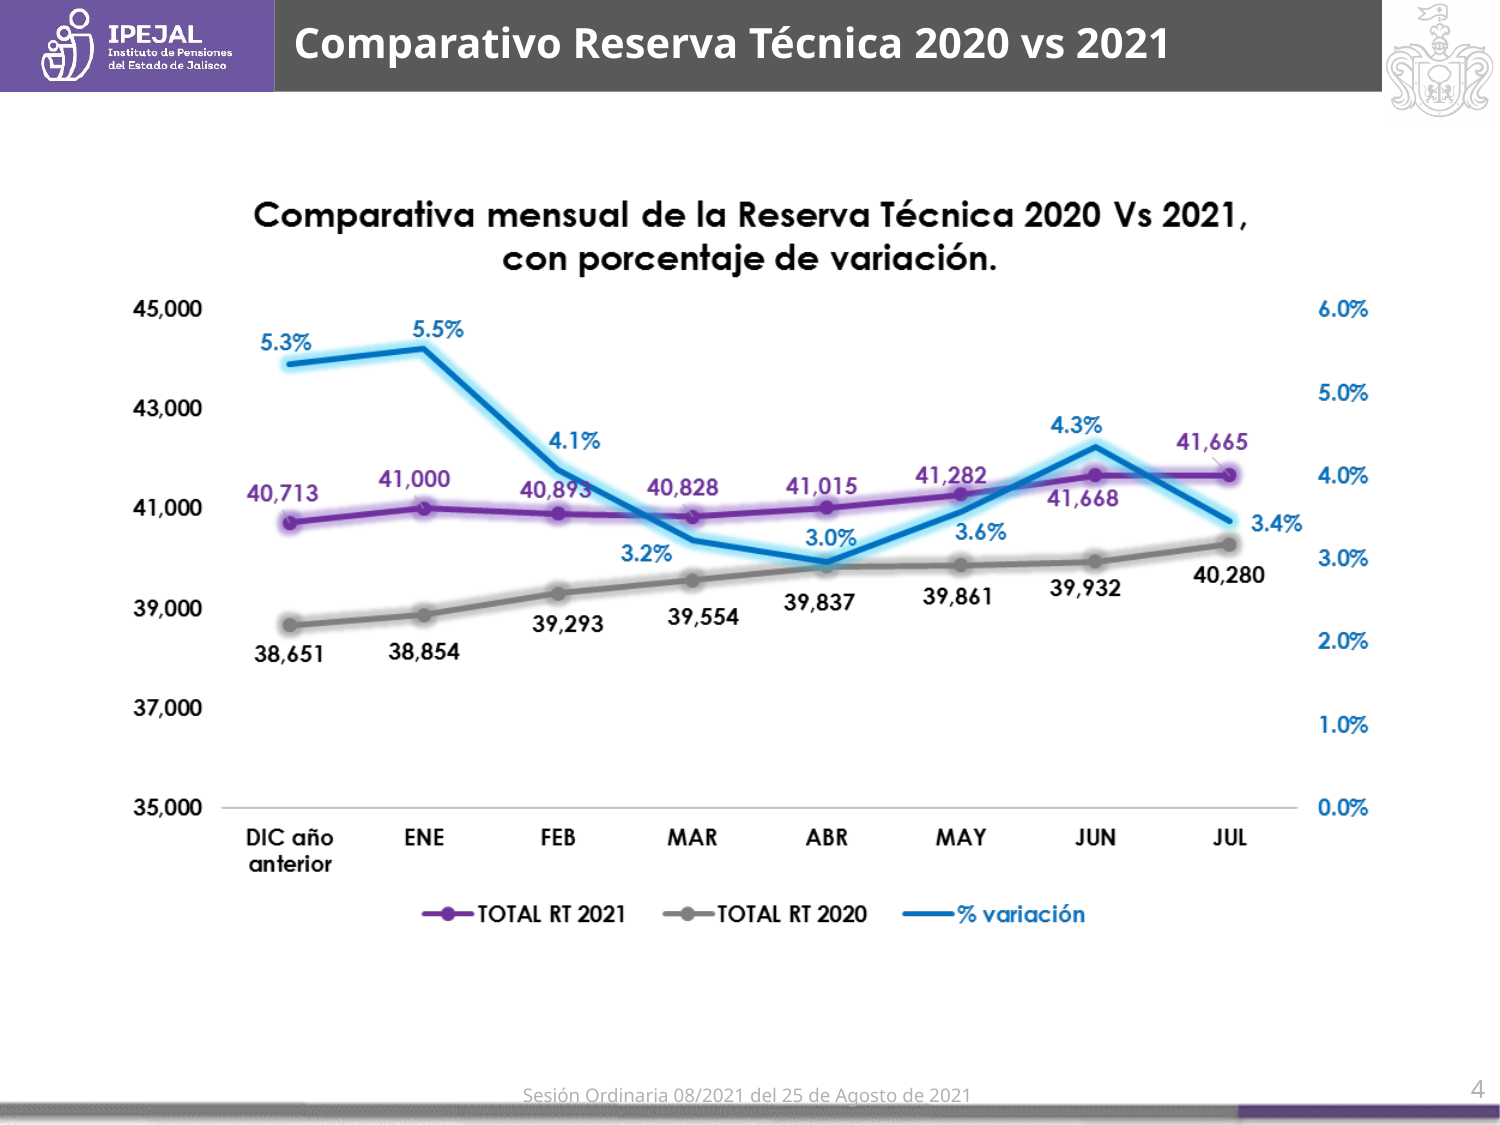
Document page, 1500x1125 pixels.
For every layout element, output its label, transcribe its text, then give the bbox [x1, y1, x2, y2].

title Comparativo Reserva Técnica 2020 vs 2021 [278, 4, 1385, 85]
picture [0, 1096, 473, 1125]
picture [0, 0, 275, 92]
footer Sesión Ordinaria 08/2021 del 25 de Agosto de 2021 [473, 1064, 1027, 1125]
picture [115, 173, 1385, 952]
picture [1027, 1096, 1500, 1125]
slide_number 4 [1149, 1060, 1500, 1121]
